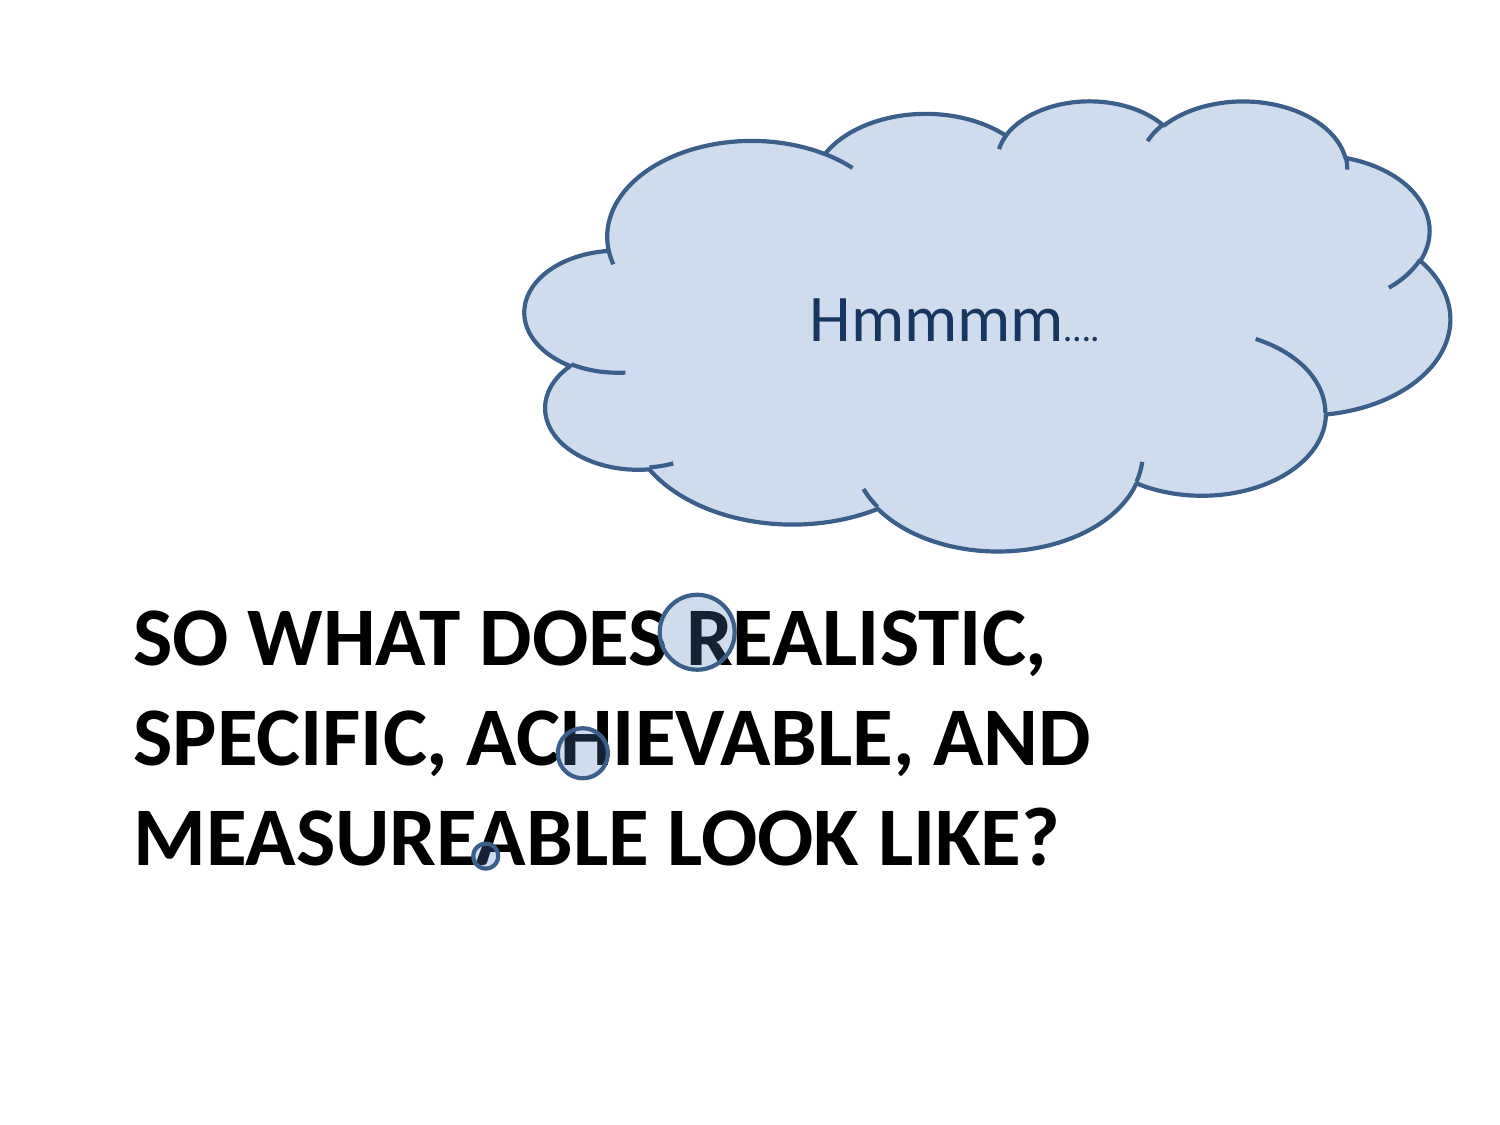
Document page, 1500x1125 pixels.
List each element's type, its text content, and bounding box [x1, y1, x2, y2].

text_box Hmmmm…. [657, 592, 737, 672]
text_box Hmmmm…. [522, 99, 1453, 554]
title So what does realistic, specific, achievable, and measureable look like? [118, 574, 1394, 947]
text_box Hmmmm…. [555, 726, 610, 781]
text_box Hmmmm…. [471, 841, 501, 871]
